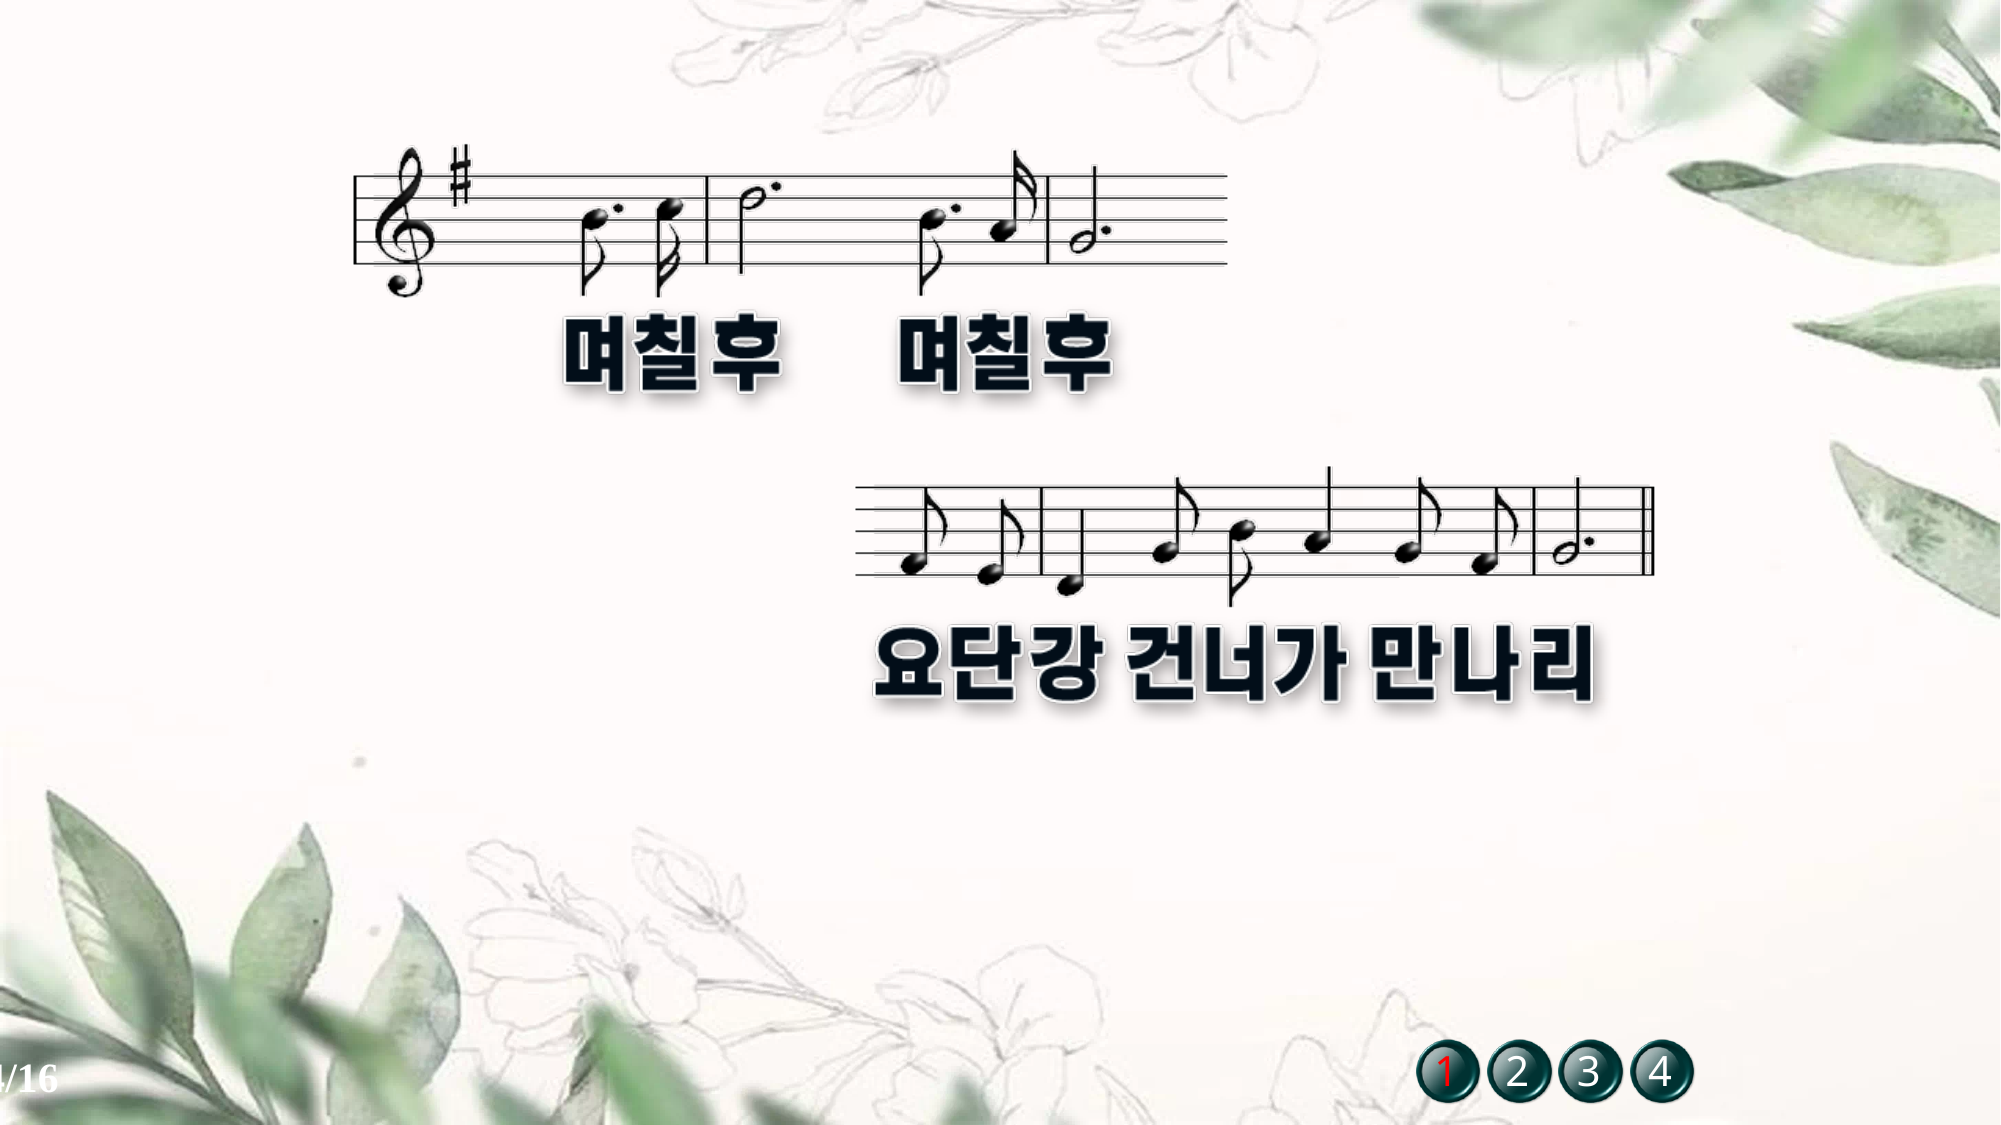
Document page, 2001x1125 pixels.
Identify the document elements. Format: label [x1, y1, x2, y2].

picture [0, 0, 2001, 1125]
text_box [1627, 1035, 1697, 1106]
text_box [1413, 1035, 1484, 1106]
text_box [1555, 1035, 1626, 1106]
text_box [1484, 1035, 1555, 1106]
